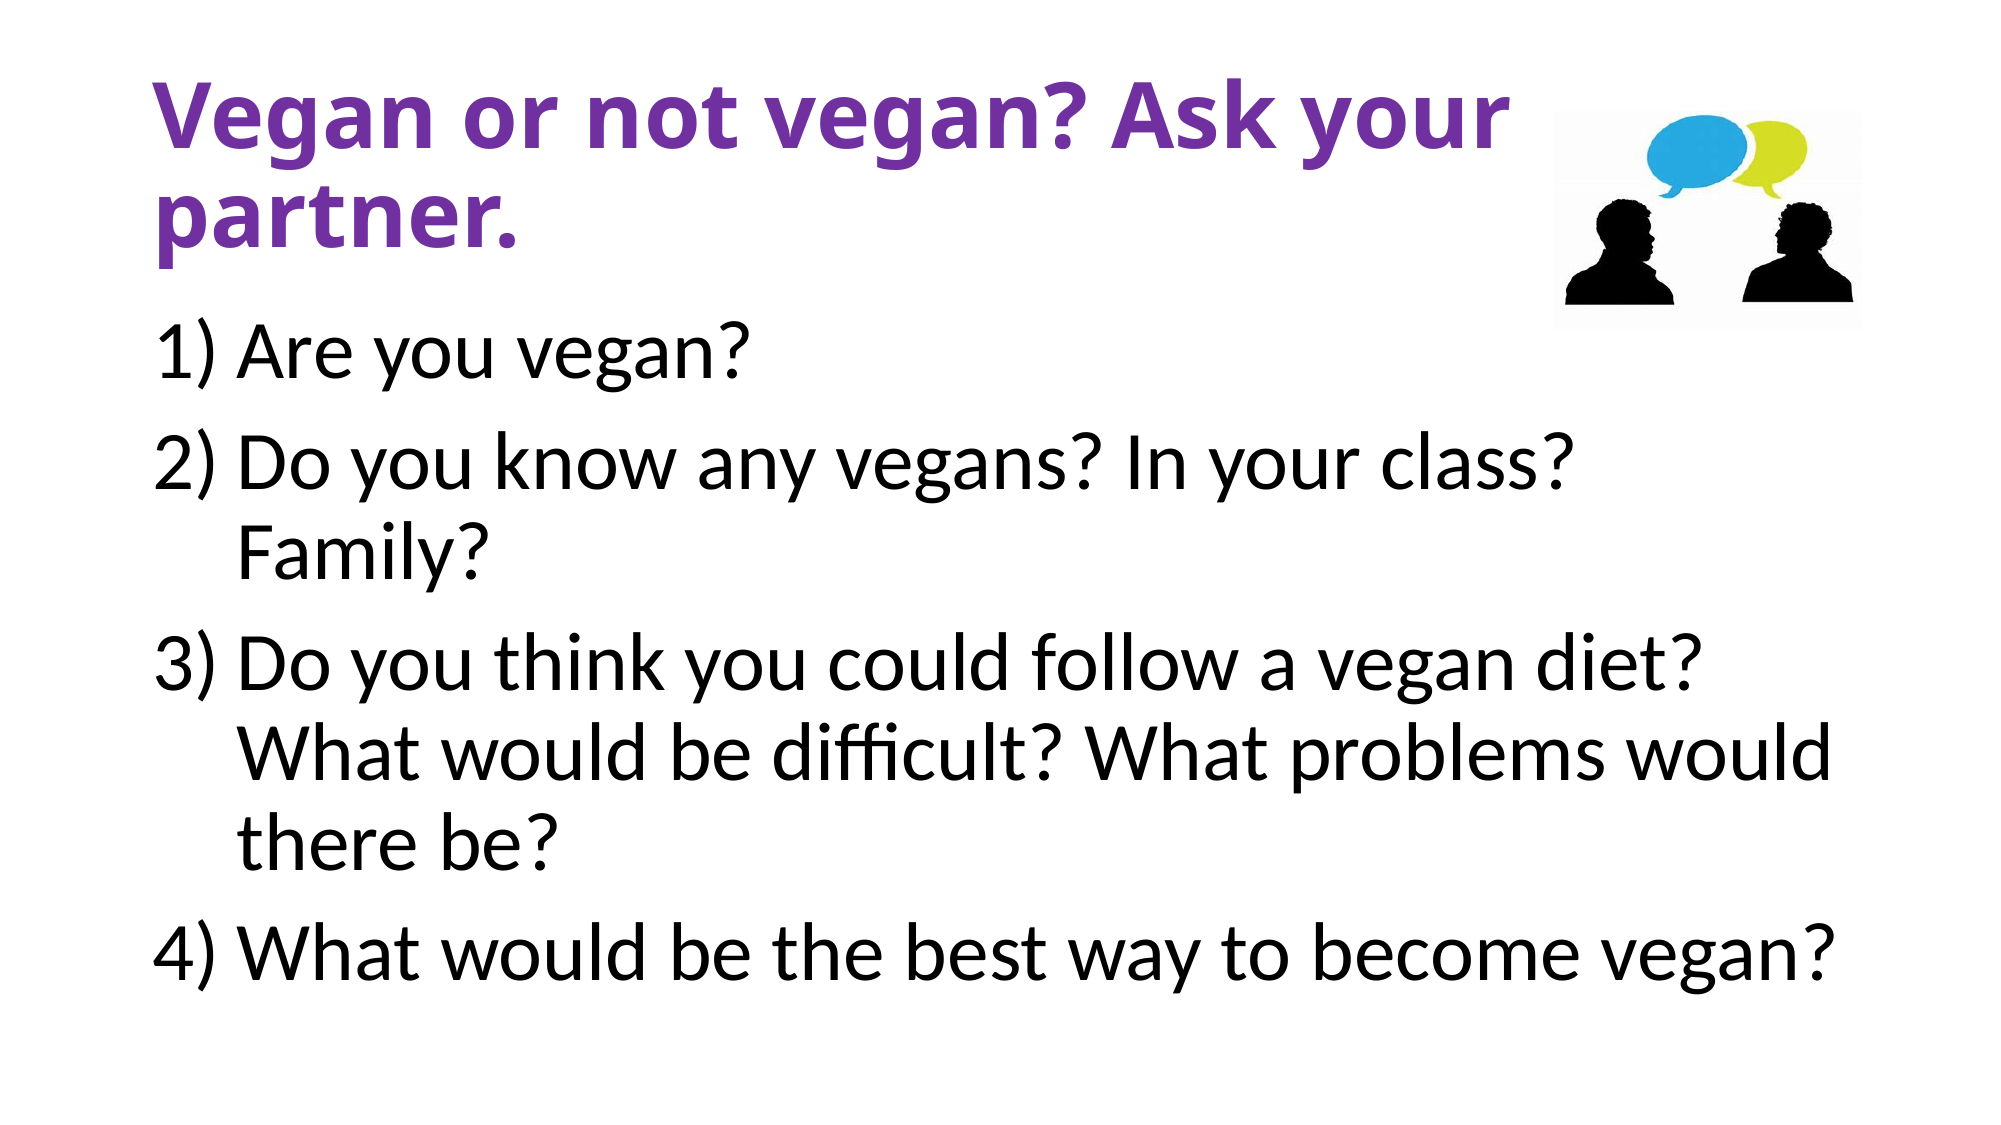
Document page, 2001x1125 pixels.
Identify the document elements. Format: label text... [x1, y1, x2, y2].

picture [1554, 111, 1863, 330]
list Are you vegan? Do you know any vegans? In your class? Family? Do you think you could follow a vegan diet? What would be difficult? What problems would there be? What would be the best way to become vegan? [137, 299, 1863, 1014]
title Vegan or not vegan? Ask your partner. [137, 59, 1863, 278]
